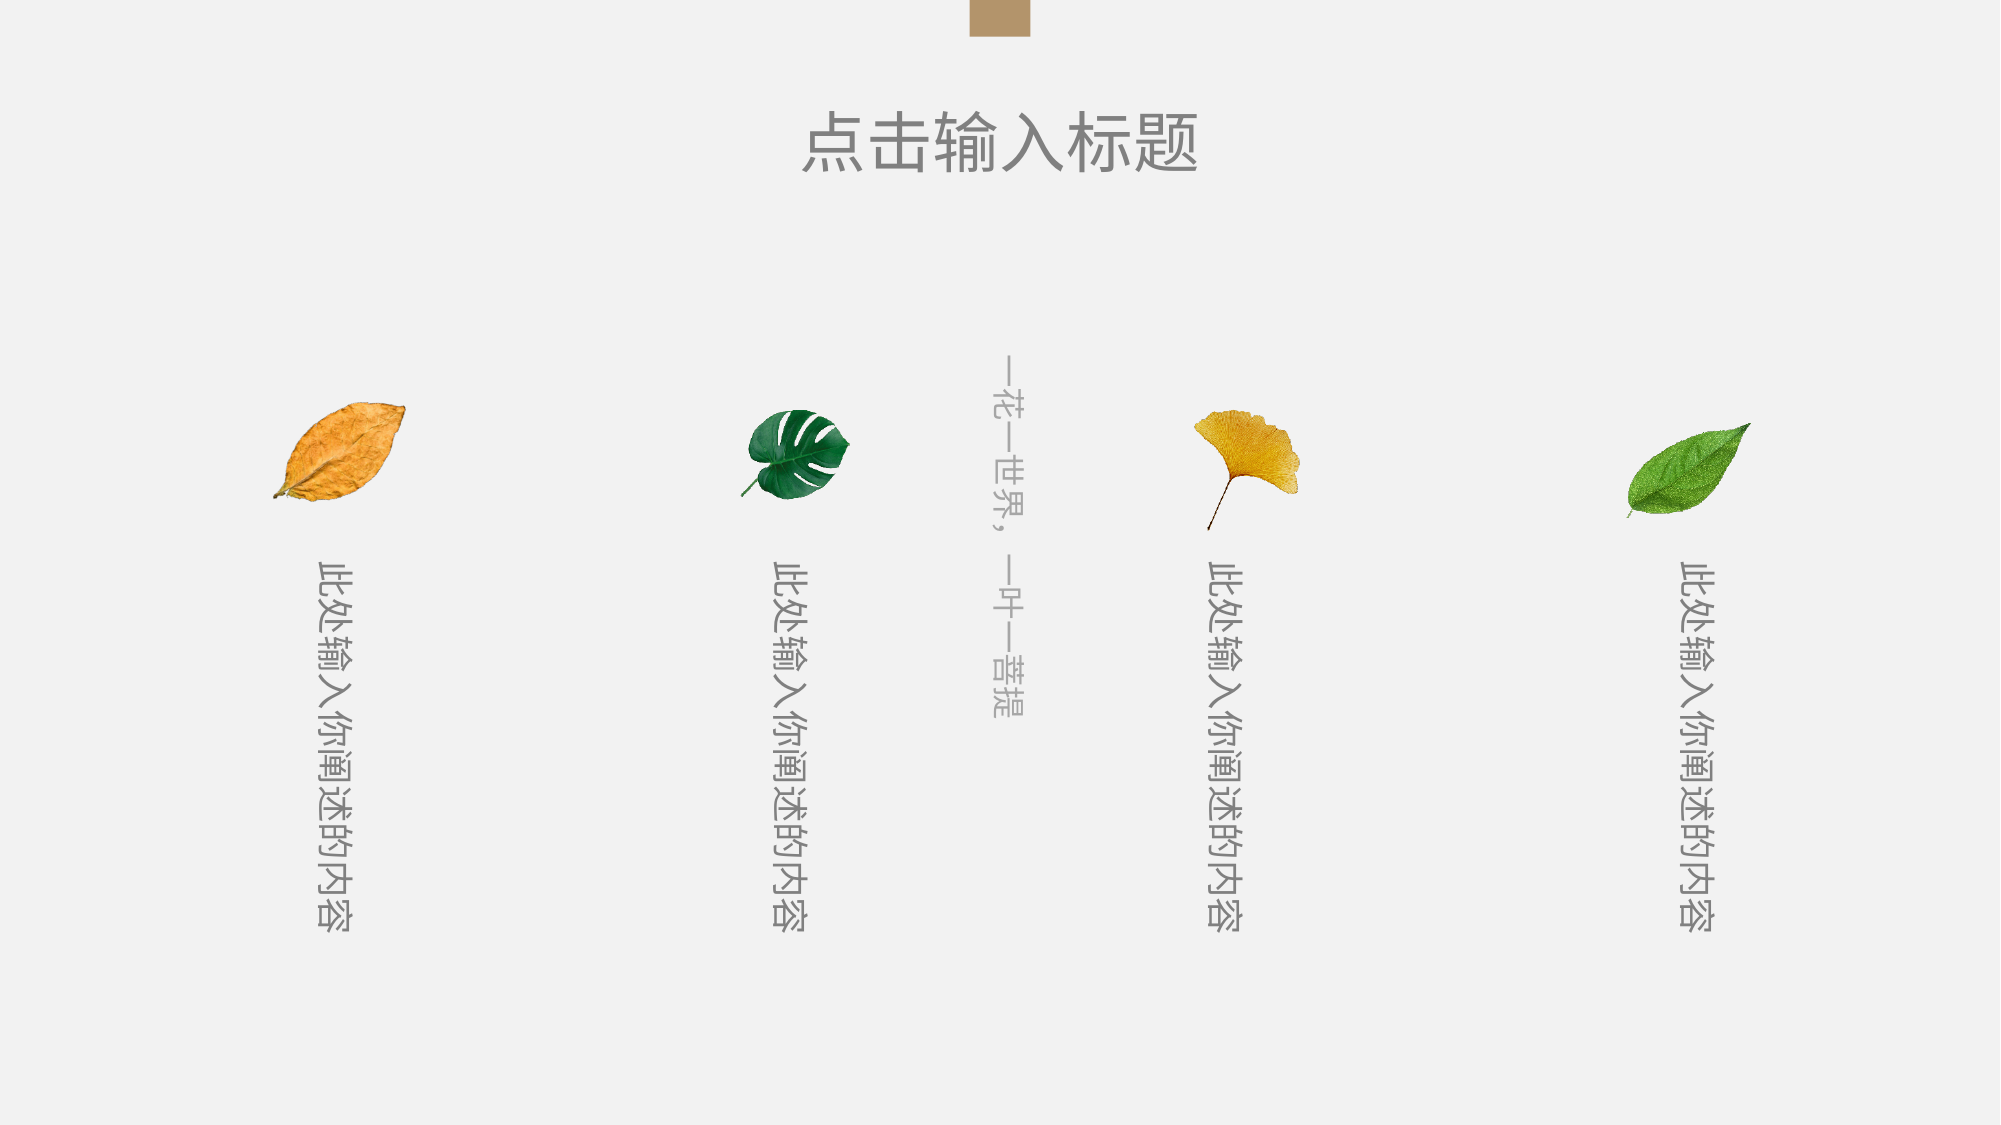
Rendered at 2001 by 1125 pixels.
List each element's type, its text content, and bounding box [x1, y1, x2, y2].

text_box [969, 0, 1031, 38]
picture [1194, 408, 1300, 533]
text_box 此处输入你阐述的内容 [290, 545, 390, 940]
text_box 此处输入你阐述的内容 [1180, 545, 1279, 940]
text_box 一花一世界，一叶一菩提 [966, 339, 1037, 725]
text_box 点击输入标题 [784, 93, 1216, 188]
picture [738, 408, 851, 501]
picture [1626, 423, 1751, 518]
picture [250, 376, 430, 533]
text_box 此处输入你阐述的内容 [745, 545, 844, 940]
text_box 此处输入你阐述的内容 [1652, 545, 1751, 940]
